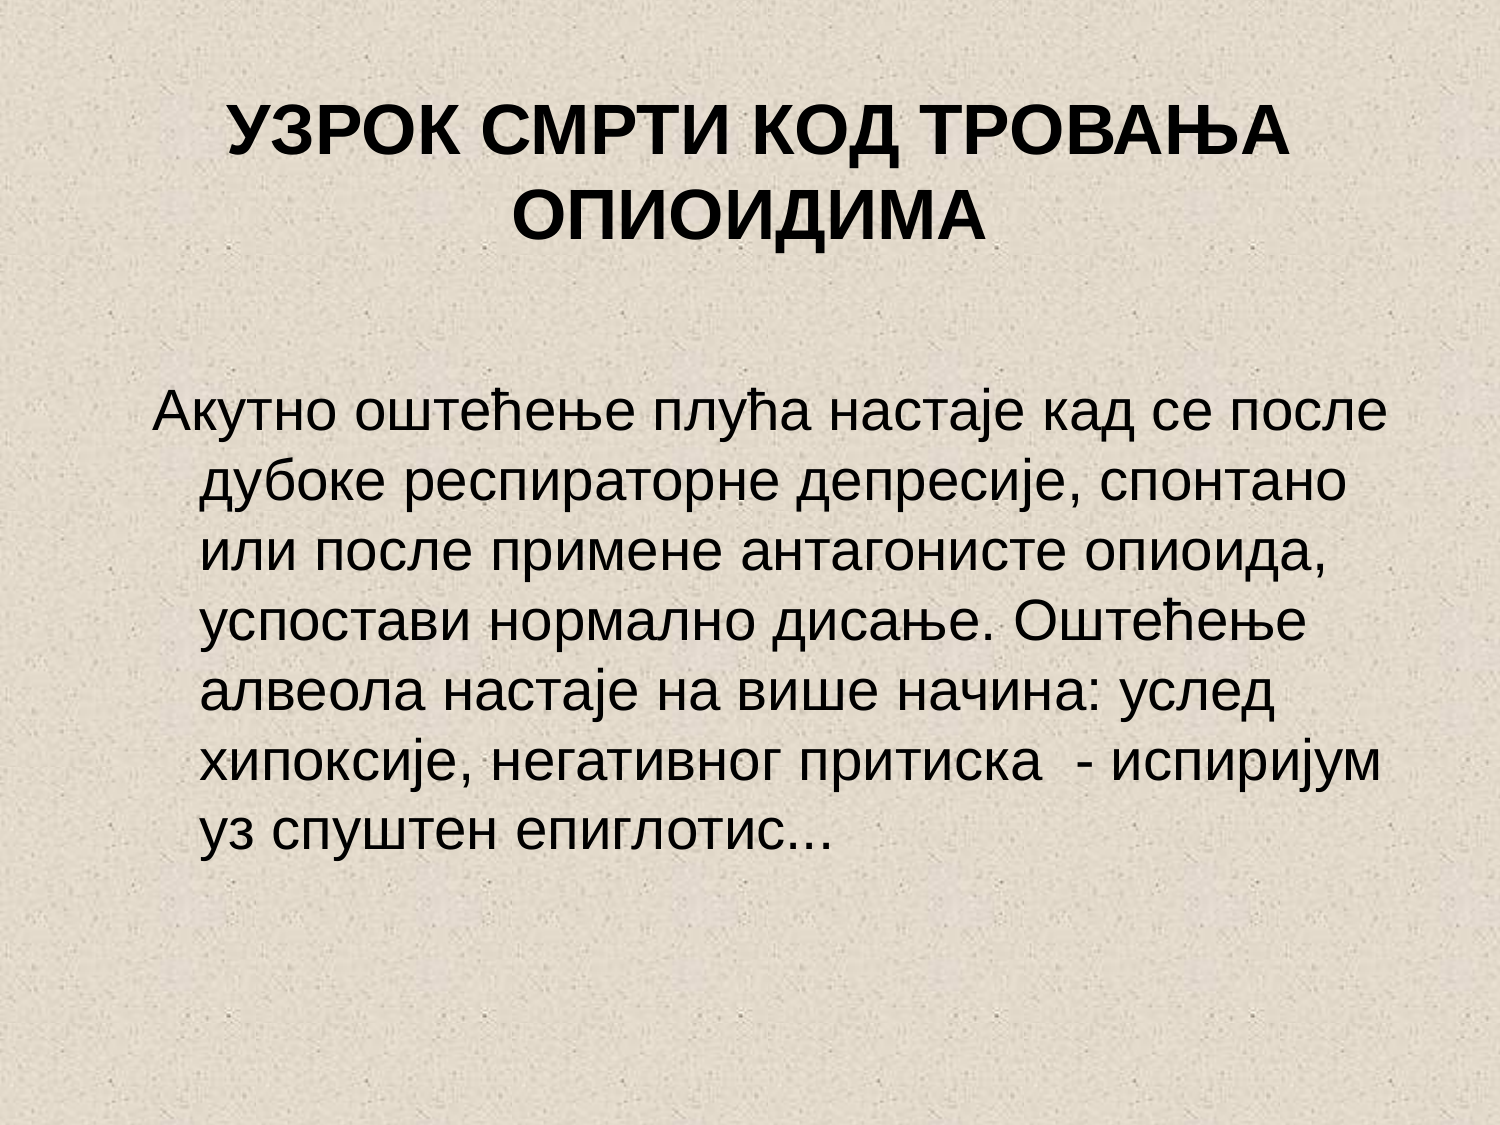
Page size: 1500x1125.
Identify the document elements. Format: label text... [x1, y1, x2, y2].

list Акутно оштећење плућа настаје кад се после дубоке респираторне депресије, спонтано или после примене антагонисте опиоида, успостави нормално дисање. Оштећење алвеола настаје на више начина: услед хипоксије, негативног притиска - испиријум уз спуштен епиглотис... [62, 287, 1463, 1030]
picture [0, 0, 1500, 1125]
title УЗРОК СМРТИ КОД ТРОВАЊА ОПИОИДИМА [75, 75, 1425, 263]
